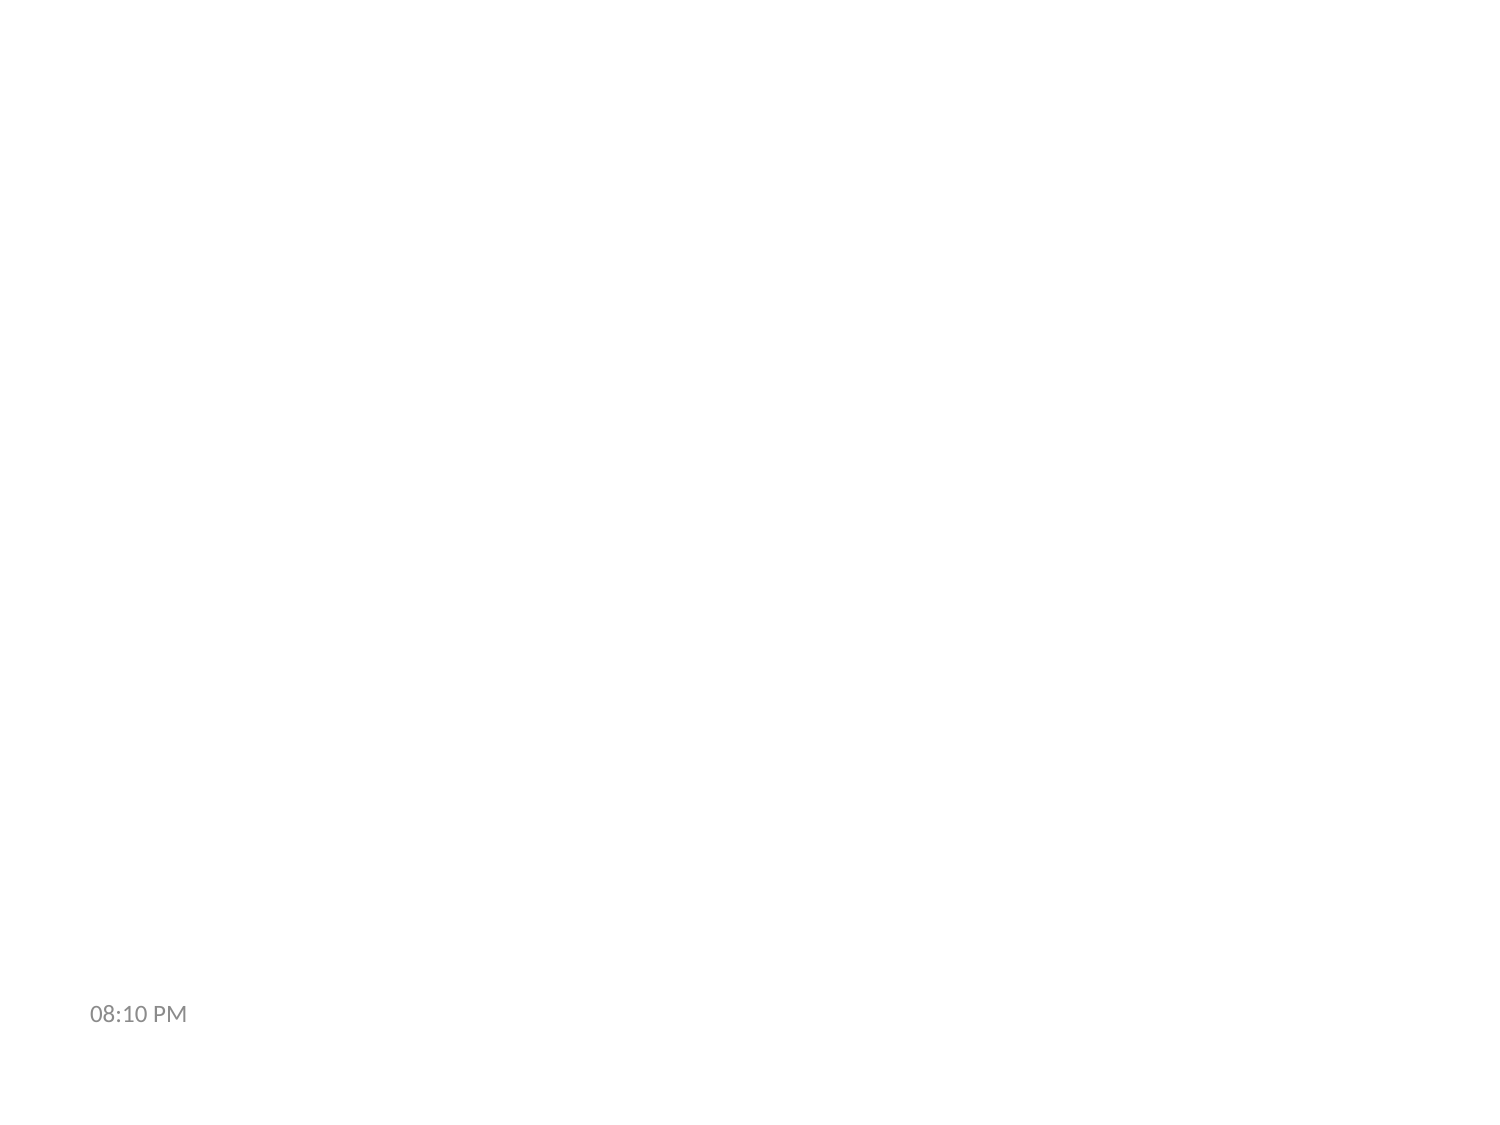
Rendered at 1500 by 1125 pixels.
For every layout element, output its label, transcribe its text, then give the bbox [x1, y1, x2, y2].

text_box 3:35 PM [75, 982, 425, 1043]
